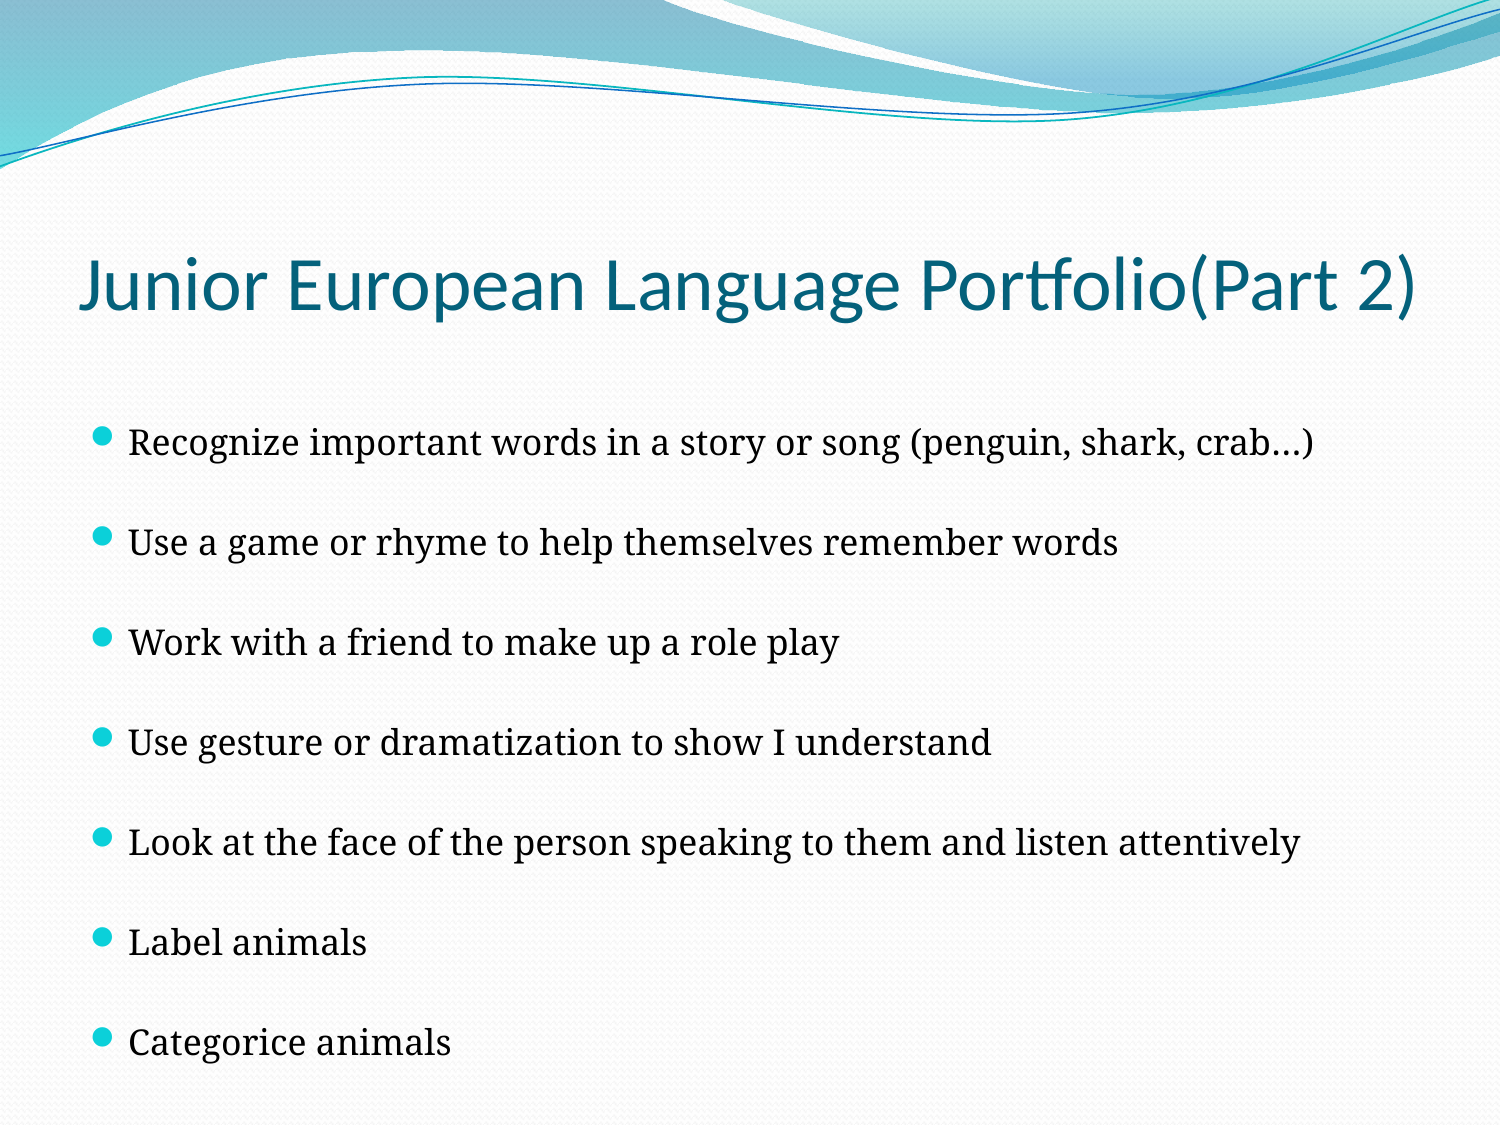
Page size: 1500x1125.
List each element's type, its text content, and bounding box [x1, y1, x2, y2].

title Junior European Language Portfolio(Part 2) [75, 138, 1425, 327]
list Recognize important words in a story or song (penguin, shark, crab…) Use a game or rhyme to help themselves remember words Work with a friend to make up a role play Use gesture or dramatization to show I understand Look at the face of the person speaking to them and listen attentively Label animals Categorice animals [75, 362, 1425, 1083]
